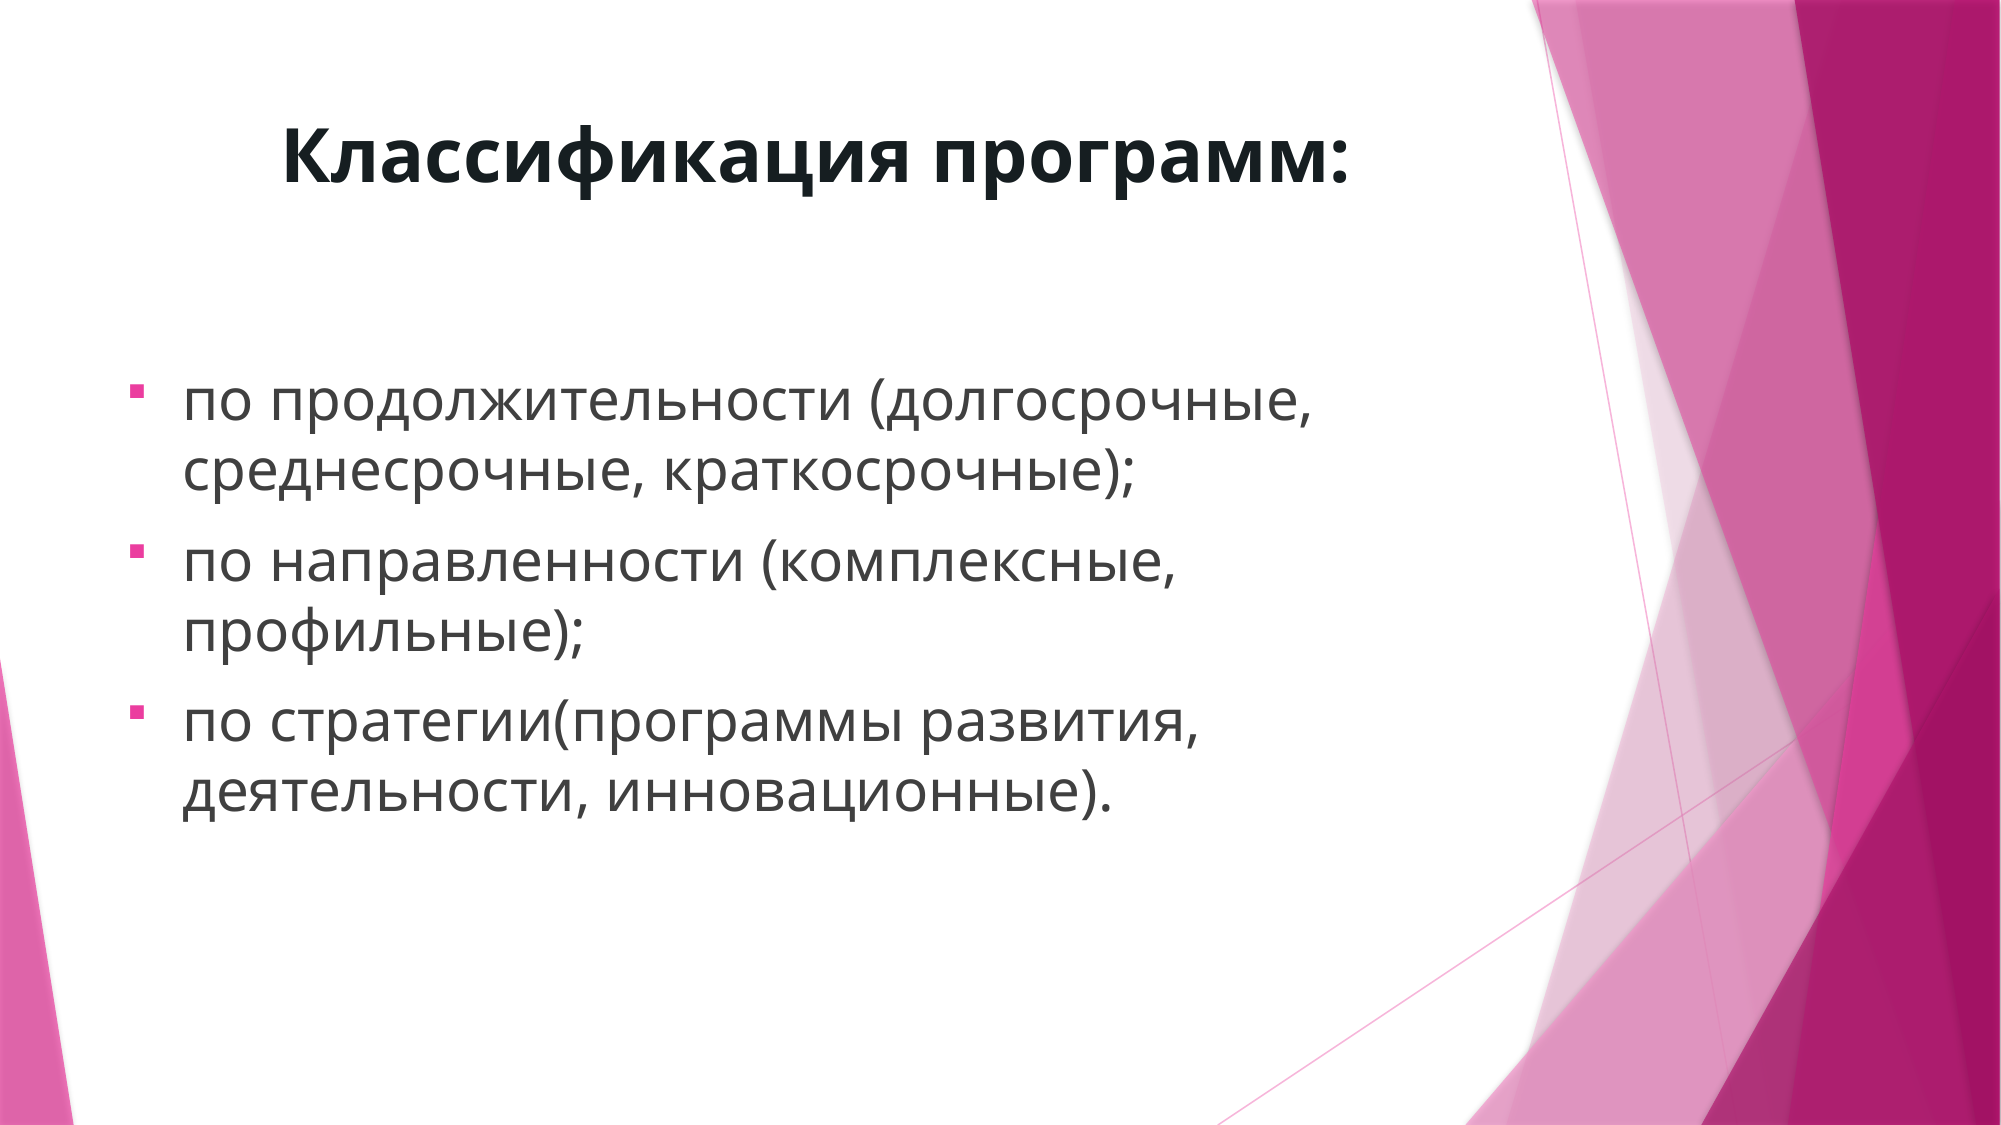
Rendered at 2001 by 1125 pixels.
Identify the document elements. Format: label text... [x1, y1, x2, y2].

list по продолжительности (долгосрочные, среднесрочные, краткосрочные); по направленности (комплексные, профильные); по стратегии(программы развития, деятельности, инновационные). [110, 354, 1522, 992]
title Классификация программ: [110, 99, 1522, 317]
